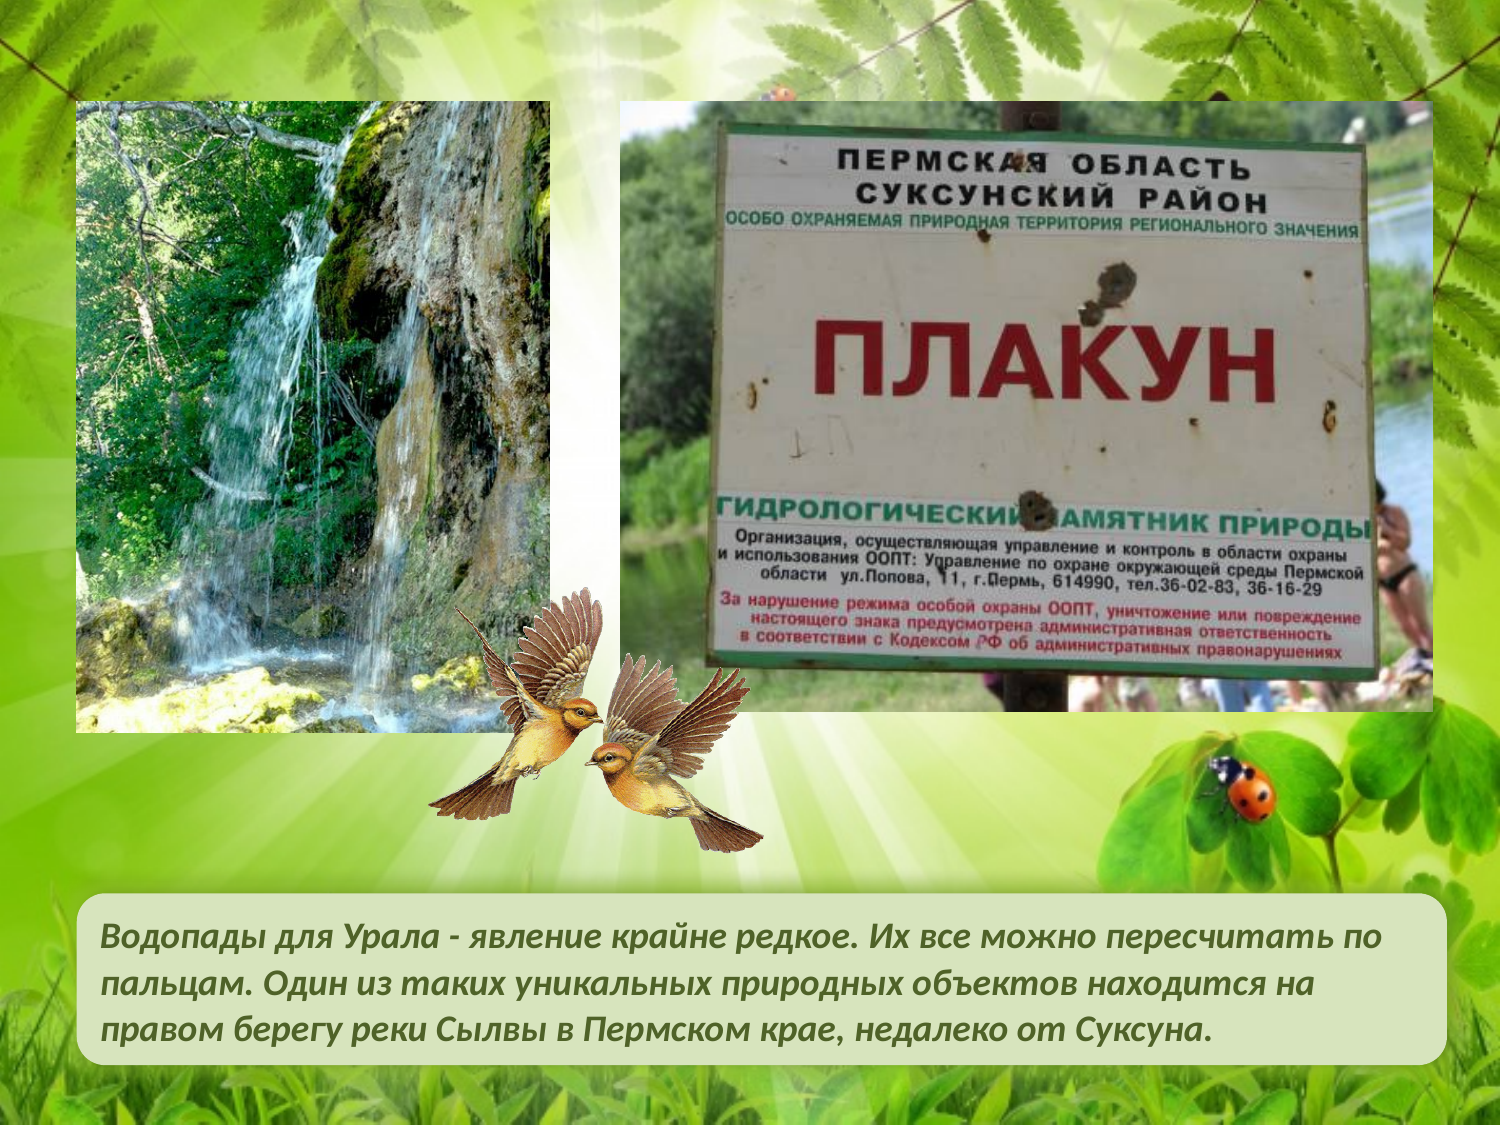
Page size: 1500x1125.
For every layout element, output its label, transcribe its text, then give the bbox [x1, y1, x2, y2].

text_box Водопады для Урала - явление крайне редкое. Их все можно пересчитать по пальцам. Один из таких уникальных природных объектов находится на правом берегу реки Сылвы в Пермском крае, недалеко от Суксуна. [76, 893, 1447, 1066]
picture [0, 0, 1500, 1125]
